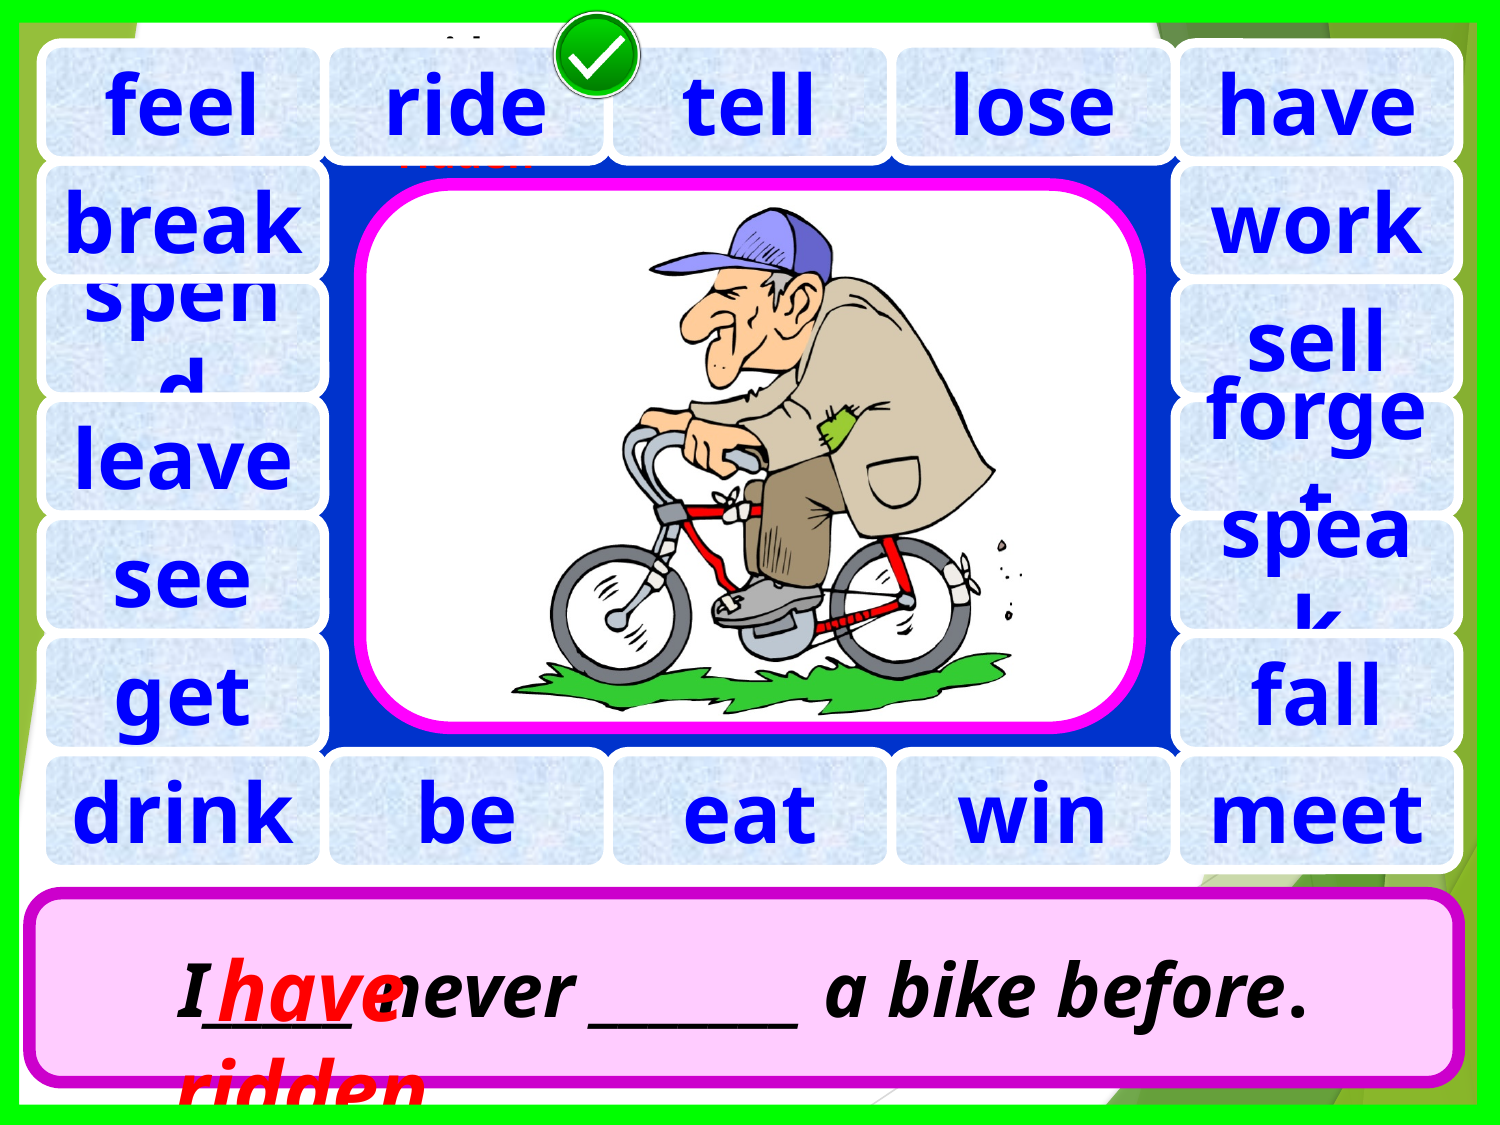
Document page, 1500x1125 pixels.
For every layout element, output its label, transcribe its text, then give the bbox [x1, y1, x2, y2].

text_box meet [1175, 752, 1461, 872]
text_box [358, 182, 1142, 730]
text_box [0, 0, 1500, 1125]
text_box drink [39, 750, 324, 872]
text_box leave [39, 395, 327, 515]
text_box sell [1173, 277, 1461, 397]
text_box see [39, 513, 327, 633]
text_box be [323, 750, 610, 872]
picture [548, 6, 645, 103]
text_box win [890, 750, 1177, 872]
text_box fall [1173, 631, 1461, 754]
text_box forget [1173, 395, 1461, 515]
text_box tell [608, 41, 892, 163]
text_box feel [39, 41, 325, 163]
text_box break [39, 161, 327, 281]
picture [510, 205, 1023, 717]
text_box ride [323, 41, 610, 163]
text_box [314, 151, 1186, 762]
text_box lose [890, 41, 1177, 163]
text_box I_____ never _______ a bike before. [27, 891, 1461, 1085]
text_box have ridden [159, 930, 928, 1104]
text_box eat [608, 750, 892, 872]
text_box work [1173, 159, 1461, 279]
text_box have [1175, 41, 1461, 161]
text_box speak [1173, 514, 1461, 634]
text_box get [39, 631, 327, 751]
text_box spend [39, 279, 327, 397]
